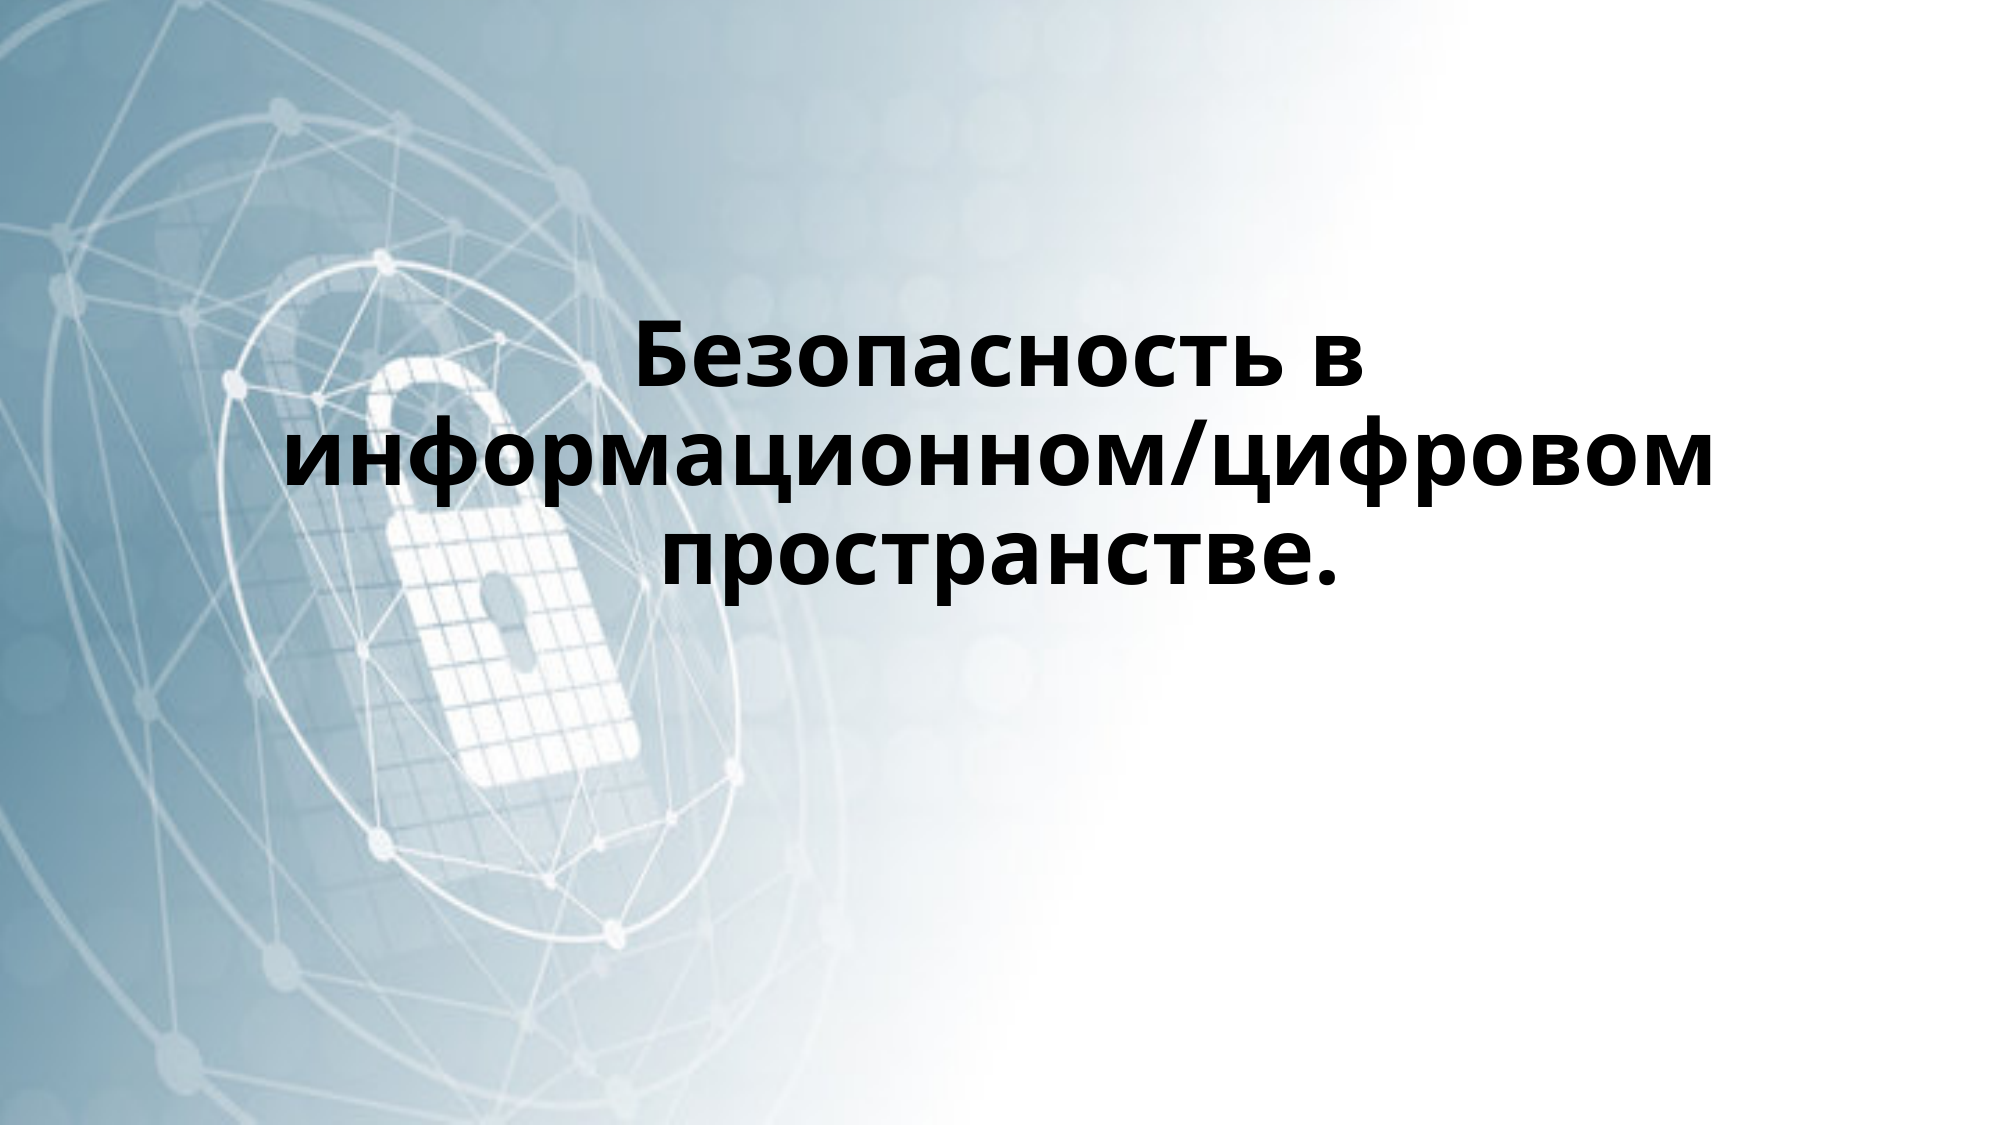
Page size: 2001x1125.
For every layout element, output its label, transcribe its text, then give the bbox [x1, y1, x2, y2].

picture [0, 0, 2001, 1125]
title Безопасность в информационном/цифровом пространстве. [137, 59, 1863, 852]
